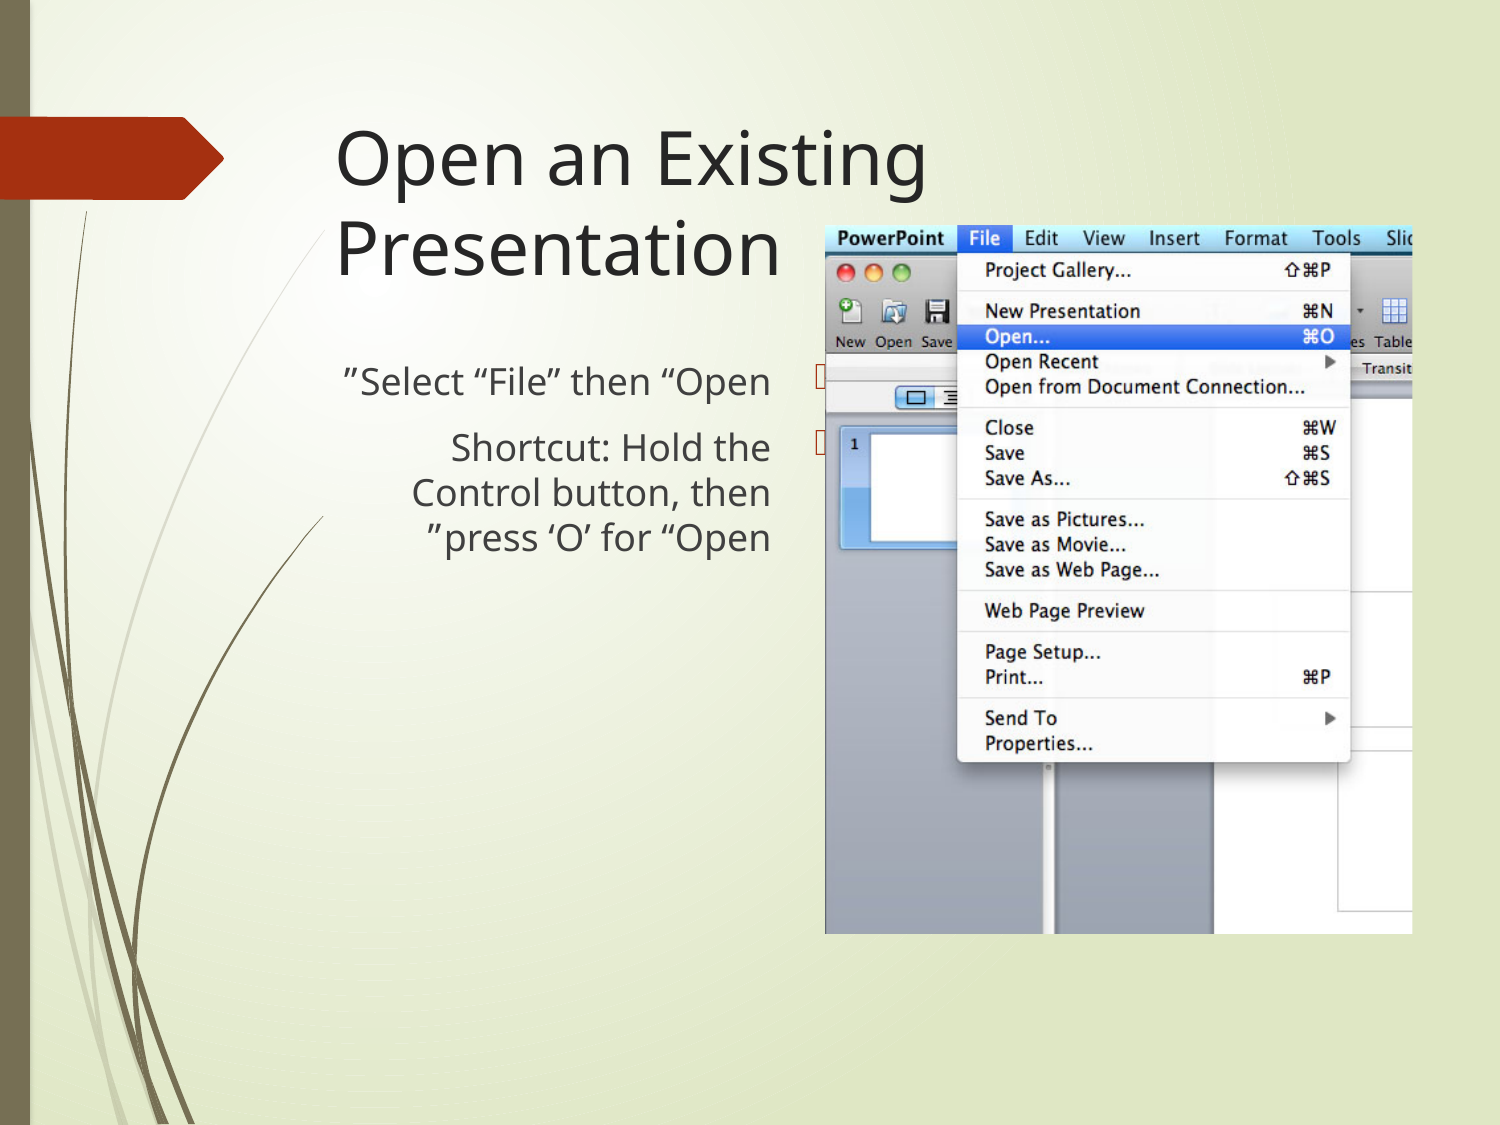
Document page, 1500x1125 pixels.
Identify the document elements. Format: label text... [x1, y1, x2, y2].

title Open an Existing Presentation [319, 102, 1400, 313]
list Select “File” then “Open” Shortcut: Hold the Control button, then press ‘O’ for “Open” [318, 350, 844, 969]
picture [824, 224, 1413, 934]
